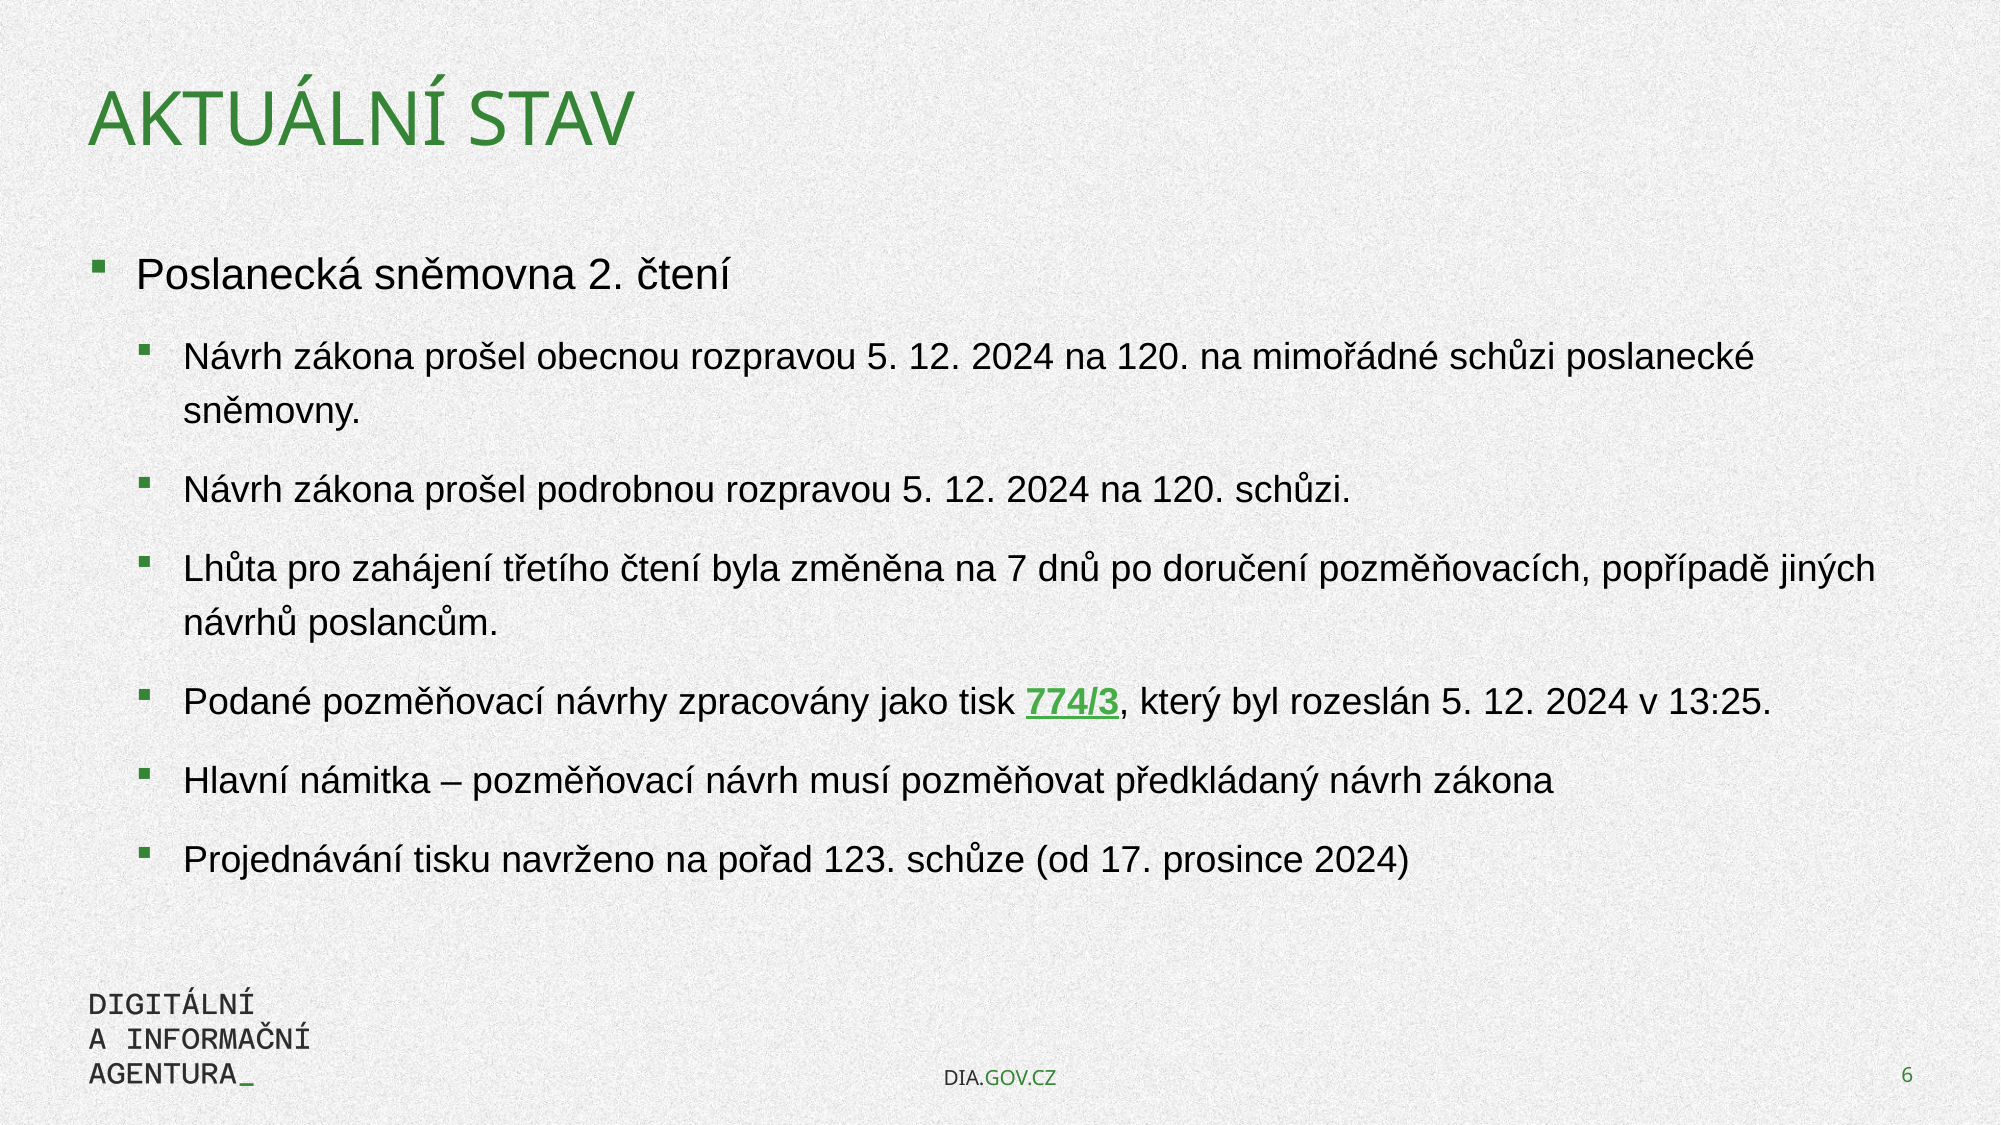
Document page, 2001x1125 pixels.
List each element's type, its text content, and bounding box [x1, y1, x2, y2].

picture [0, 0, 2001, 1125]
title Aktuální stav [88, 70, 1912, 235]
footer DIA.GOV.CZ [558, 1037, 1442, 1098]
list Poslanecká sněmovna 2. čtení Návrh zákona prošel obecnou rozpravou 5. 12. 2024 na 120. na mimořádné schůzi poslanecké sněmovny. Návrh zákona prošel podrobnou rozpravou 5. 12. 2024 na 120. schůzi. Lhůta pro zahájení třetího čtení byla změněna na 7 dnů po doručení pozměňovacích, popřípadě jiných návrhů poslancům. Podané pozměňovací návrhy zpracovány jako tisk 774/3, který byl rozeslán 5. 12. 2024 v 13:25. Hlavní námitka – pozměňovací návrh musí pozměňovat předkládaný návrh zákona Projednávání tisku navrženo na pořad 123. schůze (od 17. prosince 2024) [88, 235, 1912, 980]
slide_number 6 [1612, 1037, 1928, 1098]
